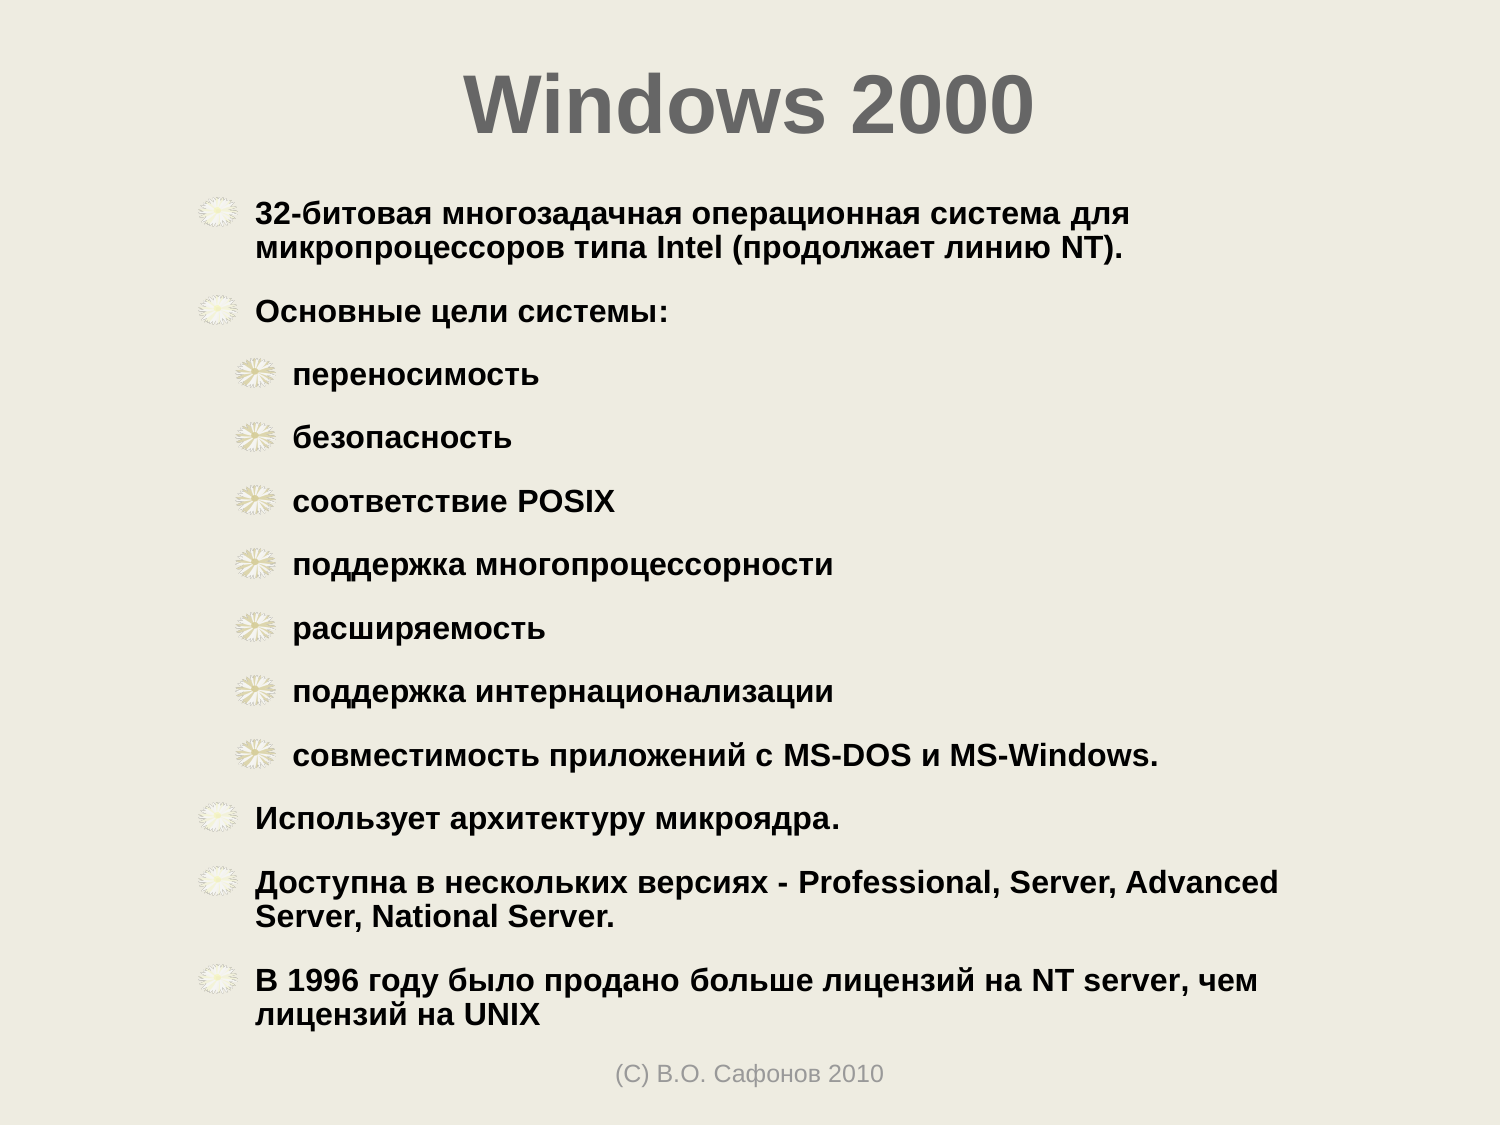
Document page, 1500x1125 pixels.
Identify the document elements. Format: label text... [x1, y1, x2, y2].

picture [235, 612, 276, 642]
picture [235, 548, 276, 579]
picture [235, 739, 276, 769]
list 32-битовая многозадачная операционная система для микропроцессоров типа Intel (продолжает линию NT). Основные цели системы: переносимость безопасность соответствие POSIX поддержка многопроцессорности расширяемость поддержка интернационализации совместимость приложений с MS-DOS и MS-Windows. Использует архитектуру микроядра. Доступна в нескольких версиях - Professional, Server, Advanced Server, National Server. В 1996 году было продано больше лицензий на NT server, чем лицензий на UNIX [183, 189, 1325, 1050]
picture [198, 197, 238, 227]
picture [235, 422, 276, 452]
title Windows 2000 [112, 62, 1388, 138]
picture [235, 485, 276, 515]
picture [198, 964, 238, 994]
picture [198, 802, 238, 832]
picture [198, 295, 238, 325]
picture [198, 866, 238, 896]
picture [235, 358, 276, 388]
footer (С) В.О. Сафонов 2010 [512, 1042, 988, 1103]
picture [235, 675, 276, 706]
